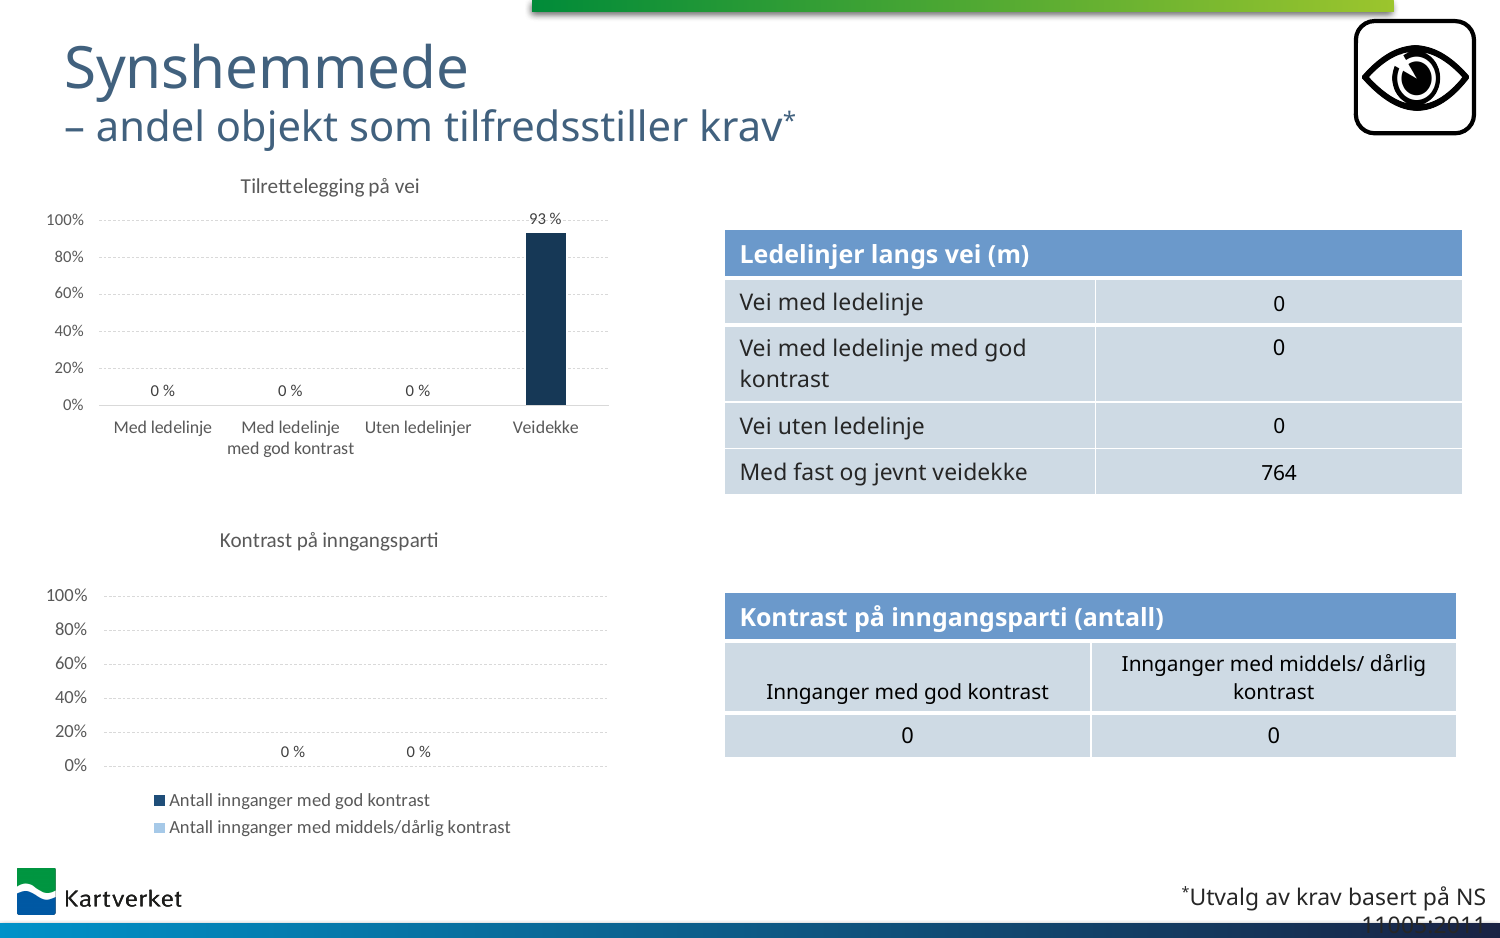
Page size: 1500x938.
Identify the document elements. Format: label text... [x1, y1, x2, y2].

table_cell 0 [725, 715, 1090, 757]
picture [41, 166, 619, 492]
table_header Ledelinjer langs vei (m) [725, 230, 1462, 276]
table_cell Vei med ledelinje [725, 280, 1095, 323]
picture [41, 520, 618, 846]
table_cell Innganger med god kontrast [725, 643, 1090, 711]
table_cell Med fast og jevnt veidekke [725, 449, 1095, 494]
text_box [1355, 20, 1475, 134]
table_cell 0 [1096, 327, 1462, 401]
text_box Synshemmede – andel objekt som tilfredsstiller krav* [49, 24, 1431, 158]
table_header Kontrast på inngangsparti (antall) [725, 593, 1456, 639]
table_cell 0 [1096, 403, 1462, 448]
table_cell Vei uten ledelinje [725, 403, 1095, 448]
text_box *Utvalg av krav basert på NS 11005:2011 [1068, 873, 1500, 938]
table_cell 0 [1092, 715, 1456, 757]
table_cell 764 [1096, 449, 1462, 494]
table_cell 0 [1096, 280, 1462, 323]
table_cell Innganger med middels/ dårlig kontrast [1092, 643, 1456, 711]
table_cell Vei med ledelinje med god kontrast [725, 327, 1095, 401]
